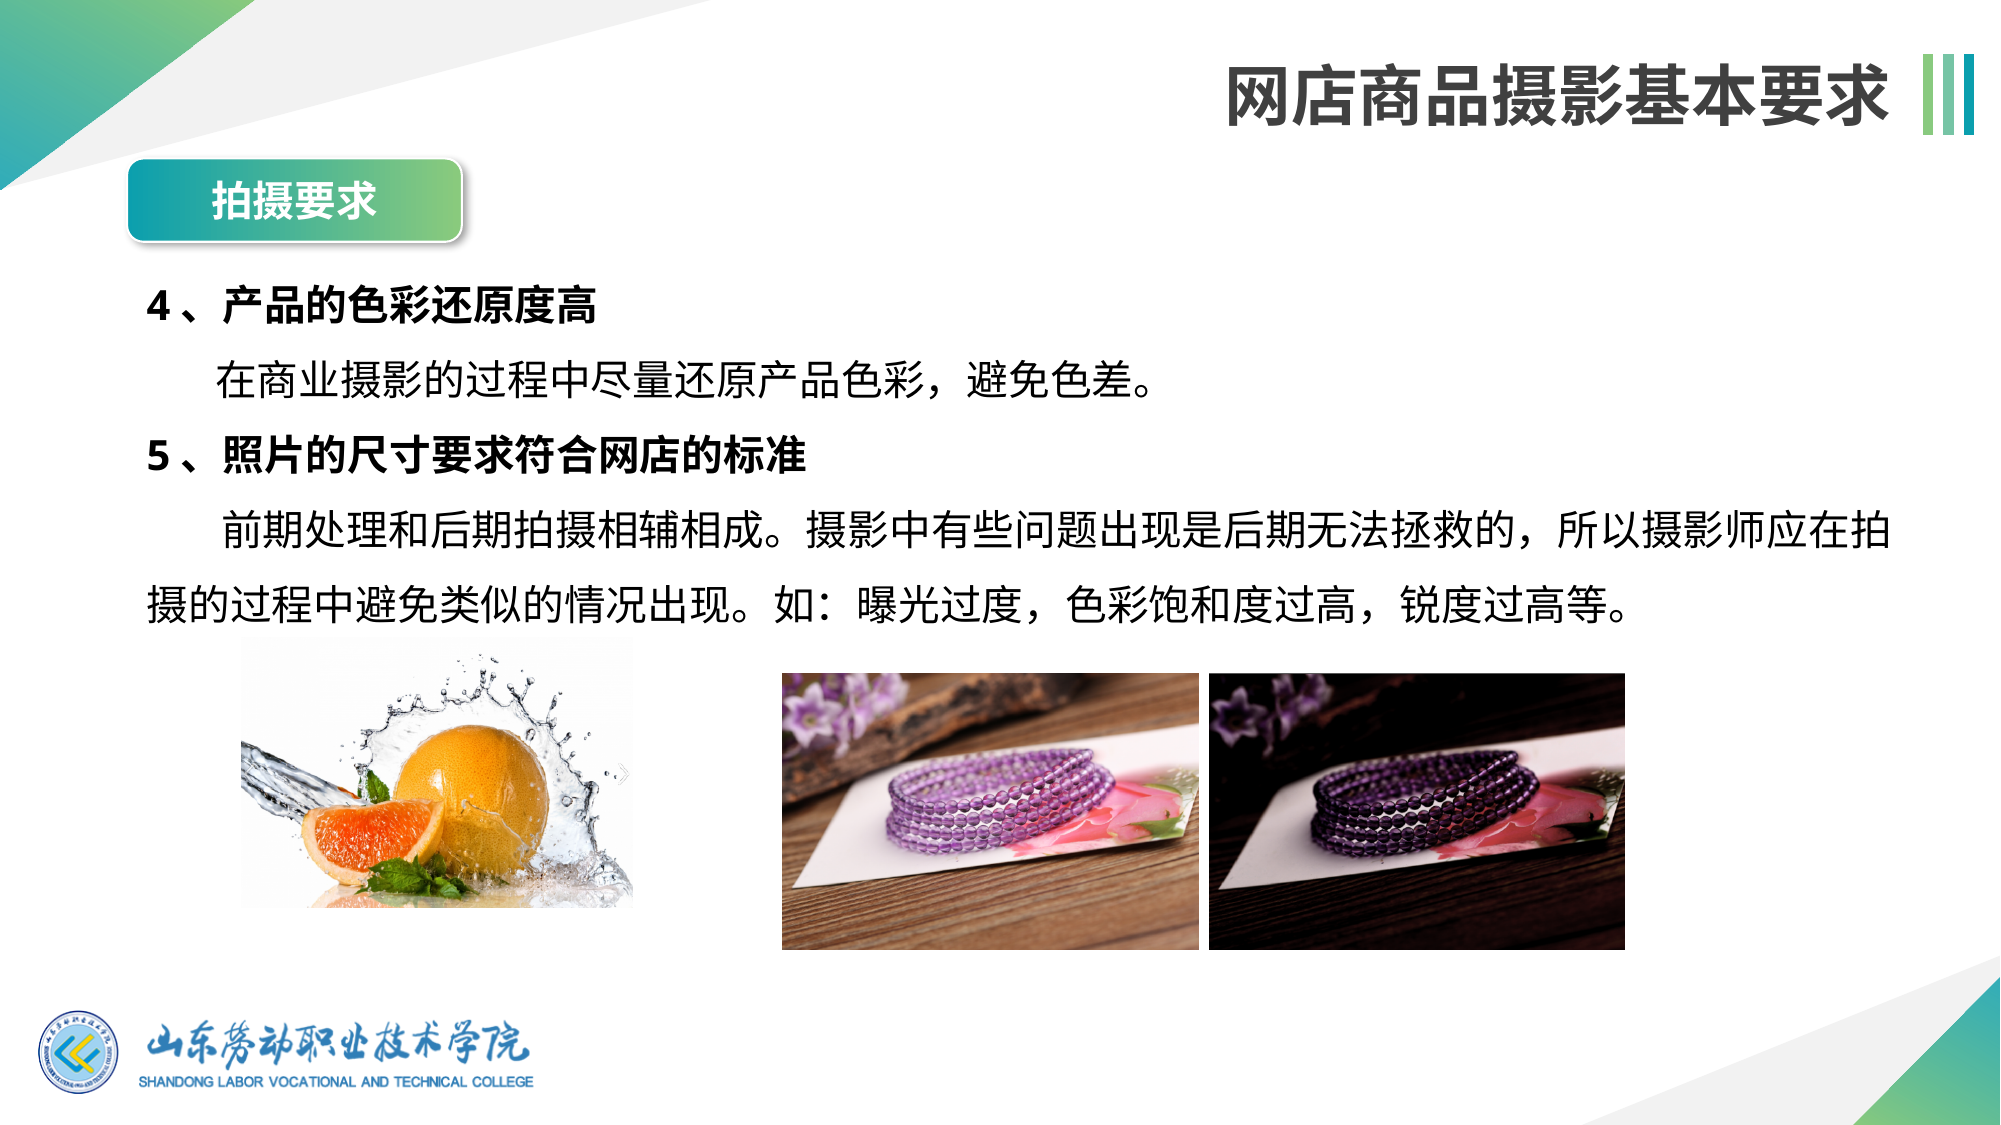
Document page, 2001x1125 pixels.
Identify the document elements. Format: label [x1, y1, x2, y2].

text_box [0, 0, 2000, 1125]
picture [1209, 673, 1625, 950]
text_box [1928, 54, 1969, 136]
picture [241, 637, 633, 908]
picture [782, 673, 1199, 950]
text_box [127, 158, 462, 242]
picture [38, 1010, 550, 1094]
